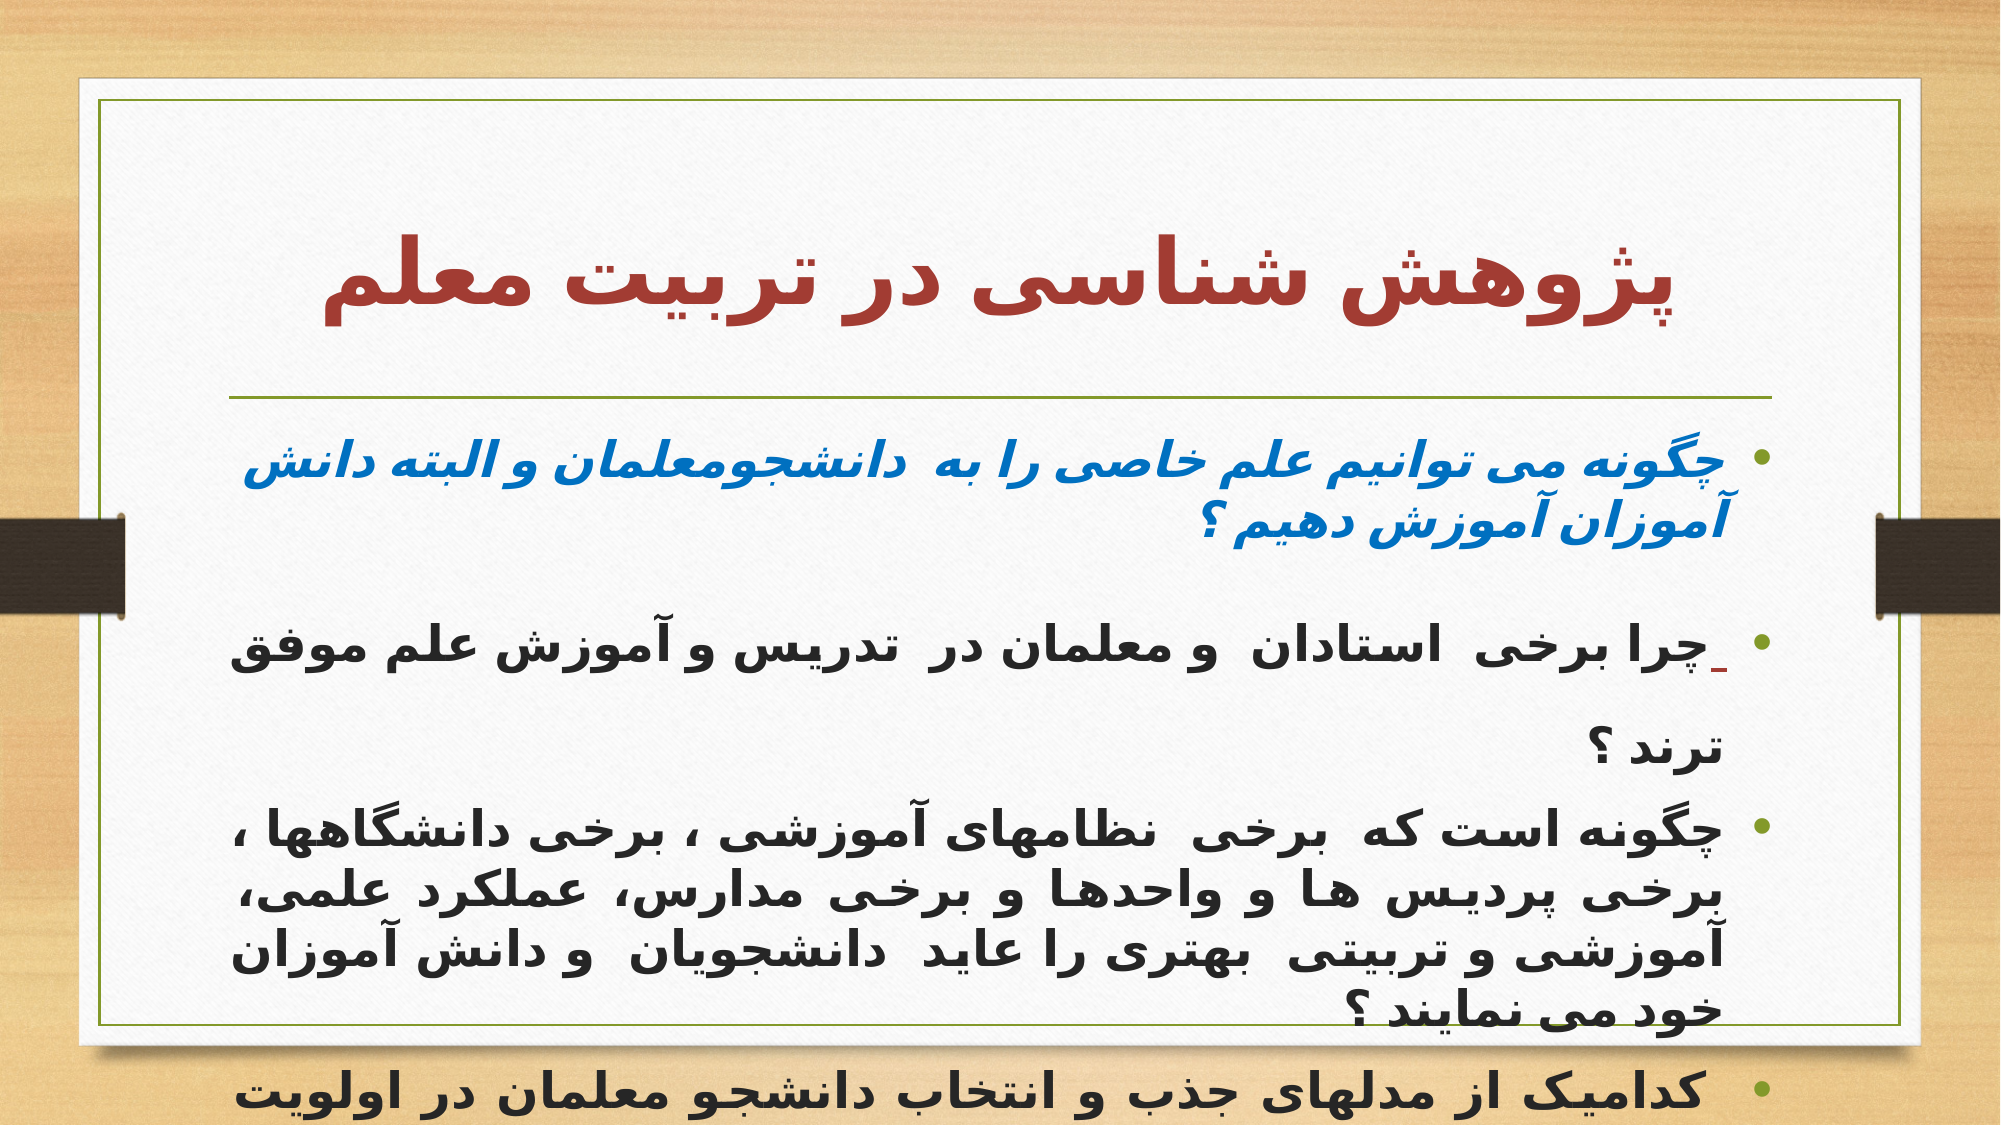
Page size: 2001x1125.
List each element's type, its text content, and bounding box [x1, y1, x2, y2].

title پژوهش شناسی در تربیت معلم [212, 161, 1788, 375]
picture [0, 0, 2001, 1125]
list چگونه می توانیم علم خاصی را به دانشجومعلمان و البته دانش آموزان آموزش دهیم ؟ چرا برخی استادان و معلمان در تدریس و آموزش علم موفق ترند ؟ چگونه است که برخی نظامهای آموزشی ، برخی دانشگاهها ، برخی پردیس ها و واحدها و برخی مدارس، عملکرد علمی، آموزشی و تربیتی بهتری را عاید دانشجویان و دانش آموزان خود می نمایند ؟ کدامیک از مدلهای جذب و انتخاب دانشجو معلمان در اولویت قرار دارند ؟ [212, 419, 1788, 964]
